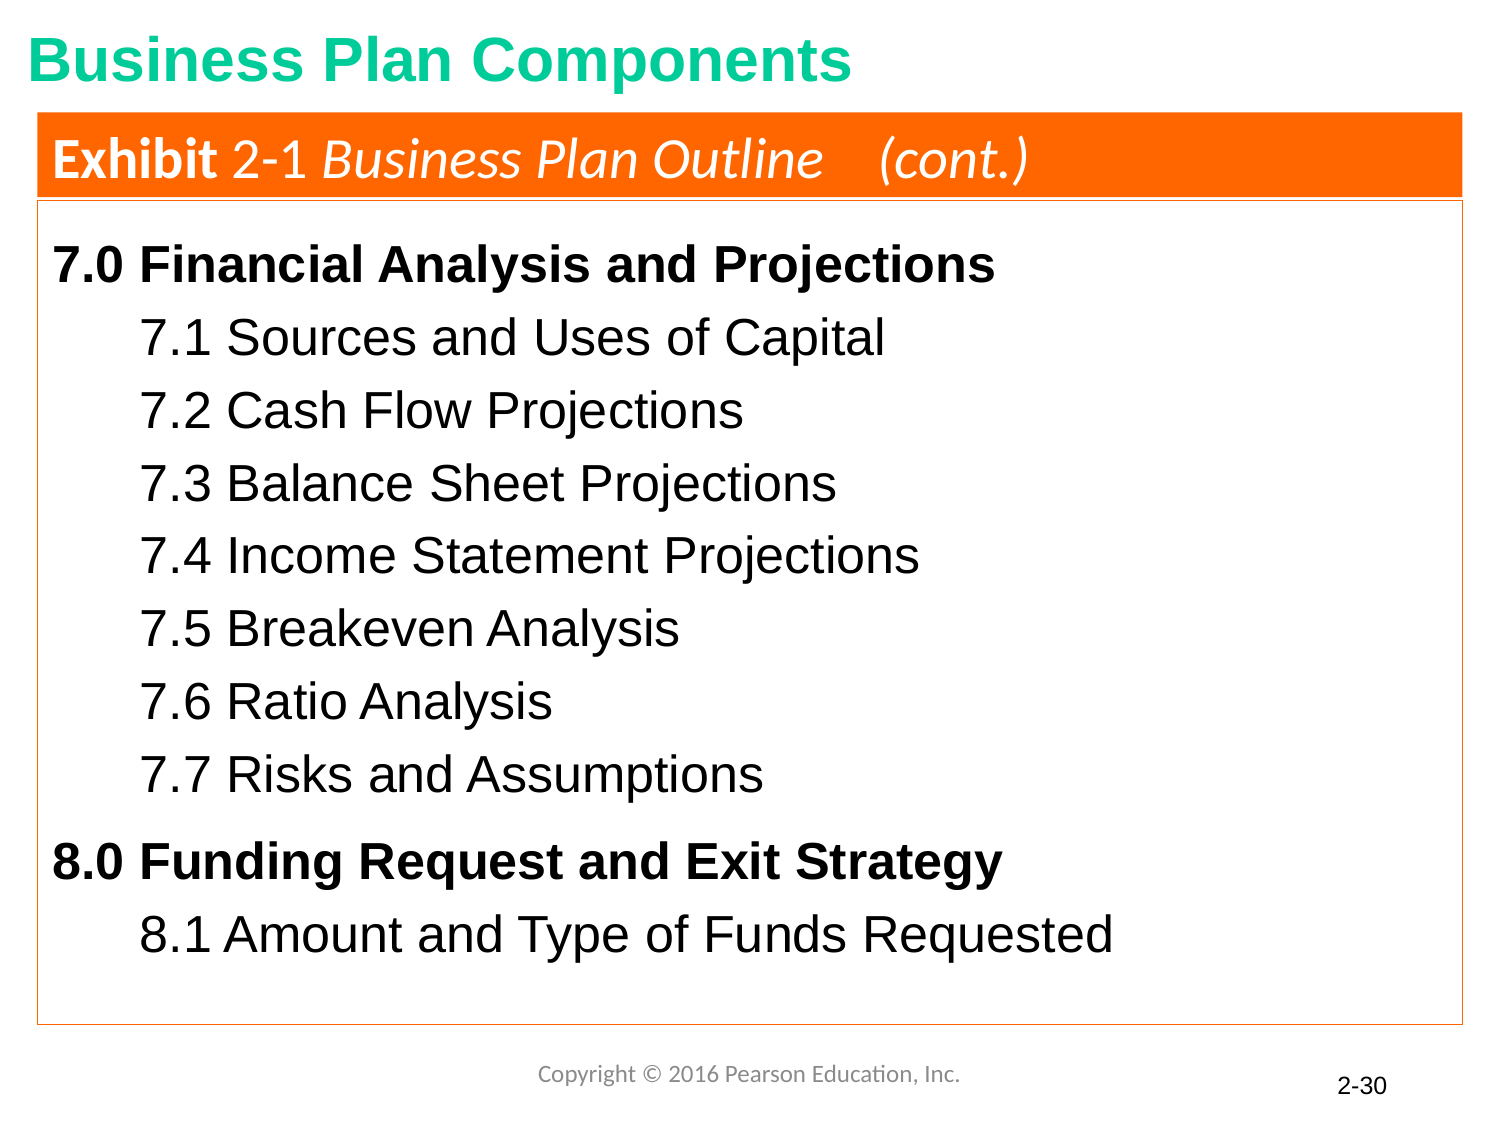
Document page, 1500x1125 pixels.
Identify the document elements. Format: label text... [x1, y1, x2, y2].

footer Copyright © 2016 Pearson Education, Inc. [512, 1042, 988, 1103]
title Business Plan Components [12, 0, 1363, 150]
list 7.0 Financial Analysis and Projections 7.1 Sources and Uses of Capital 7.2 Cash Flow Projections 7.3 Balance Sheet Projections 7.4 Income Statement Projections 7.5 Breakeven Analysis 7.6 Ratio Analysis 7.7 Risks and Assumptions 8.0 Funding Request and Exit Strategy 8.1 Amount and Type of Funds Requested [37, 200, 1463, 1025]
text_box Exhibit 2-1 Business Plan Outline (cont.) [37, 112, 1463, 198]
